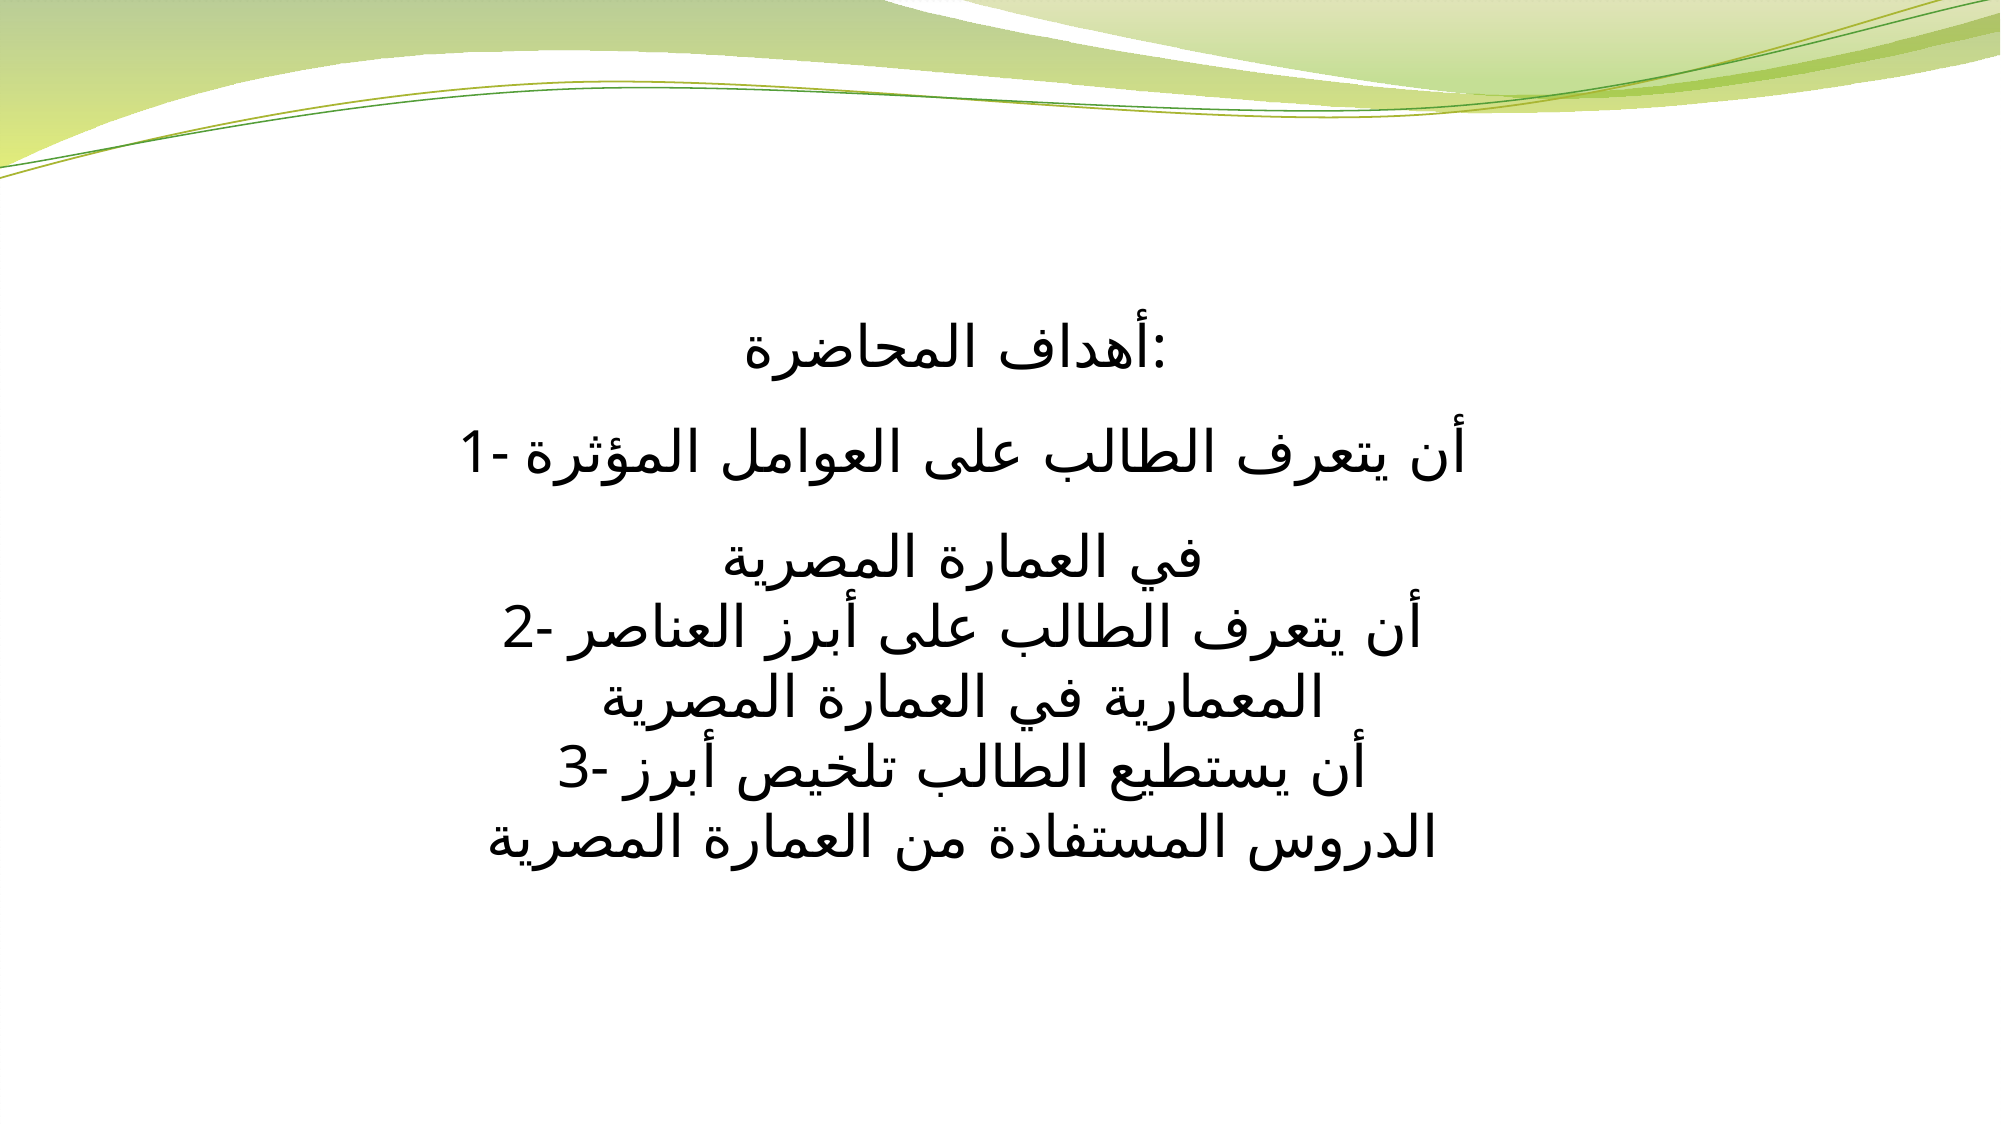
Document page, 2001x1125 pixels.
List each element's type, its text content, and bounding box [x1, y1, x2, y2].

text_box أهداف المحاضرة: 1- أن يتعرف الطالب على العوامل المؤثرة في العمارة المصرية 2- أن يتعرف الطالب على أبرز العناصر المعمارية في العمارة المصرية 3- أن يستطيع الطالب تلخيص أبرز الدروس المستفادة من العمارة المصرية [439, 301, 1487, 877]
